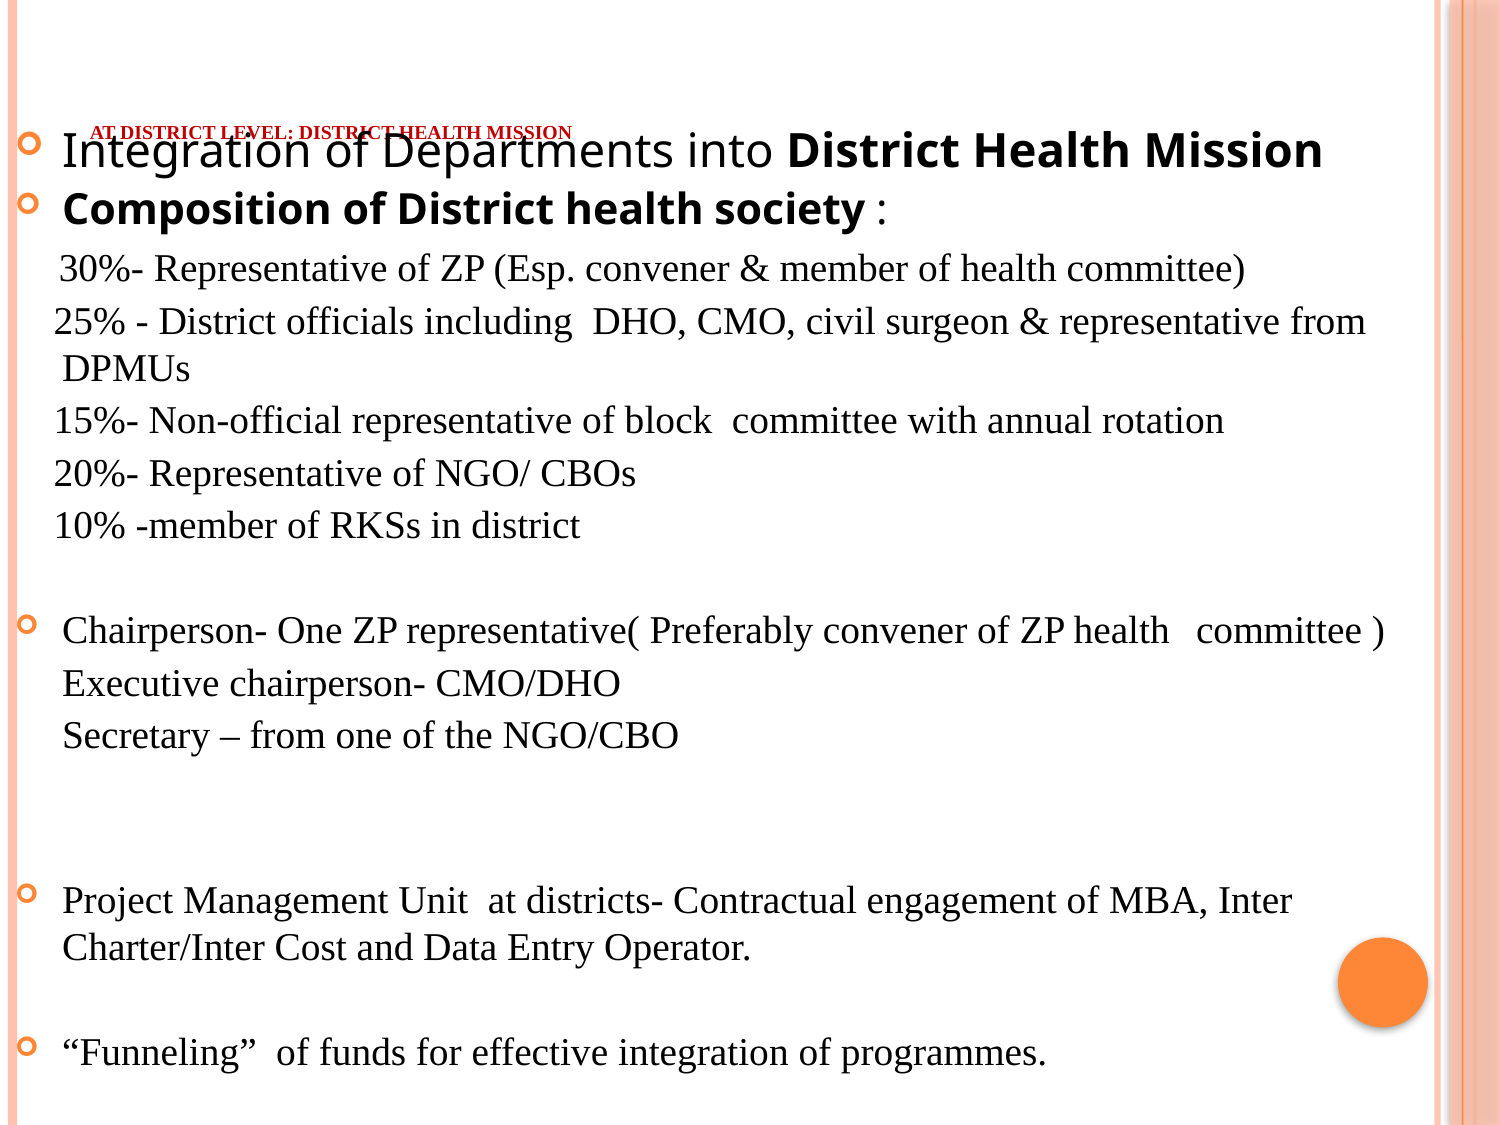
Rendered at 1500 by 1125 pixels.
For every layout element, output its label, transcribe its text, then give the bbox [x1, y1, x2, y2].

list Integration of Departments into District Health Mission Composition of District health society : 30%- Representative of ZP (Esp. convener & member of health committee) 25% - District officials including DHO, CMO, civil surgeon & representative from DPMUs 15%- Non-official representative of block committee with annual rotation 20%- Representative of NGO/ CBOs 10% -member of RKSs in district Chairperson- One ZP representative( Preferably convener of ZP health committee ) Executive chairperson- CMO/DHO Secretary – from one of the NGO/CBO Project Management Unit at districts- Contractual engagement of MBA, Inter Charter/Inter Cost and Data Entry Operator. “Funneling” of funds for effective integration of programmes. [0, 112, 1500, 1088]
